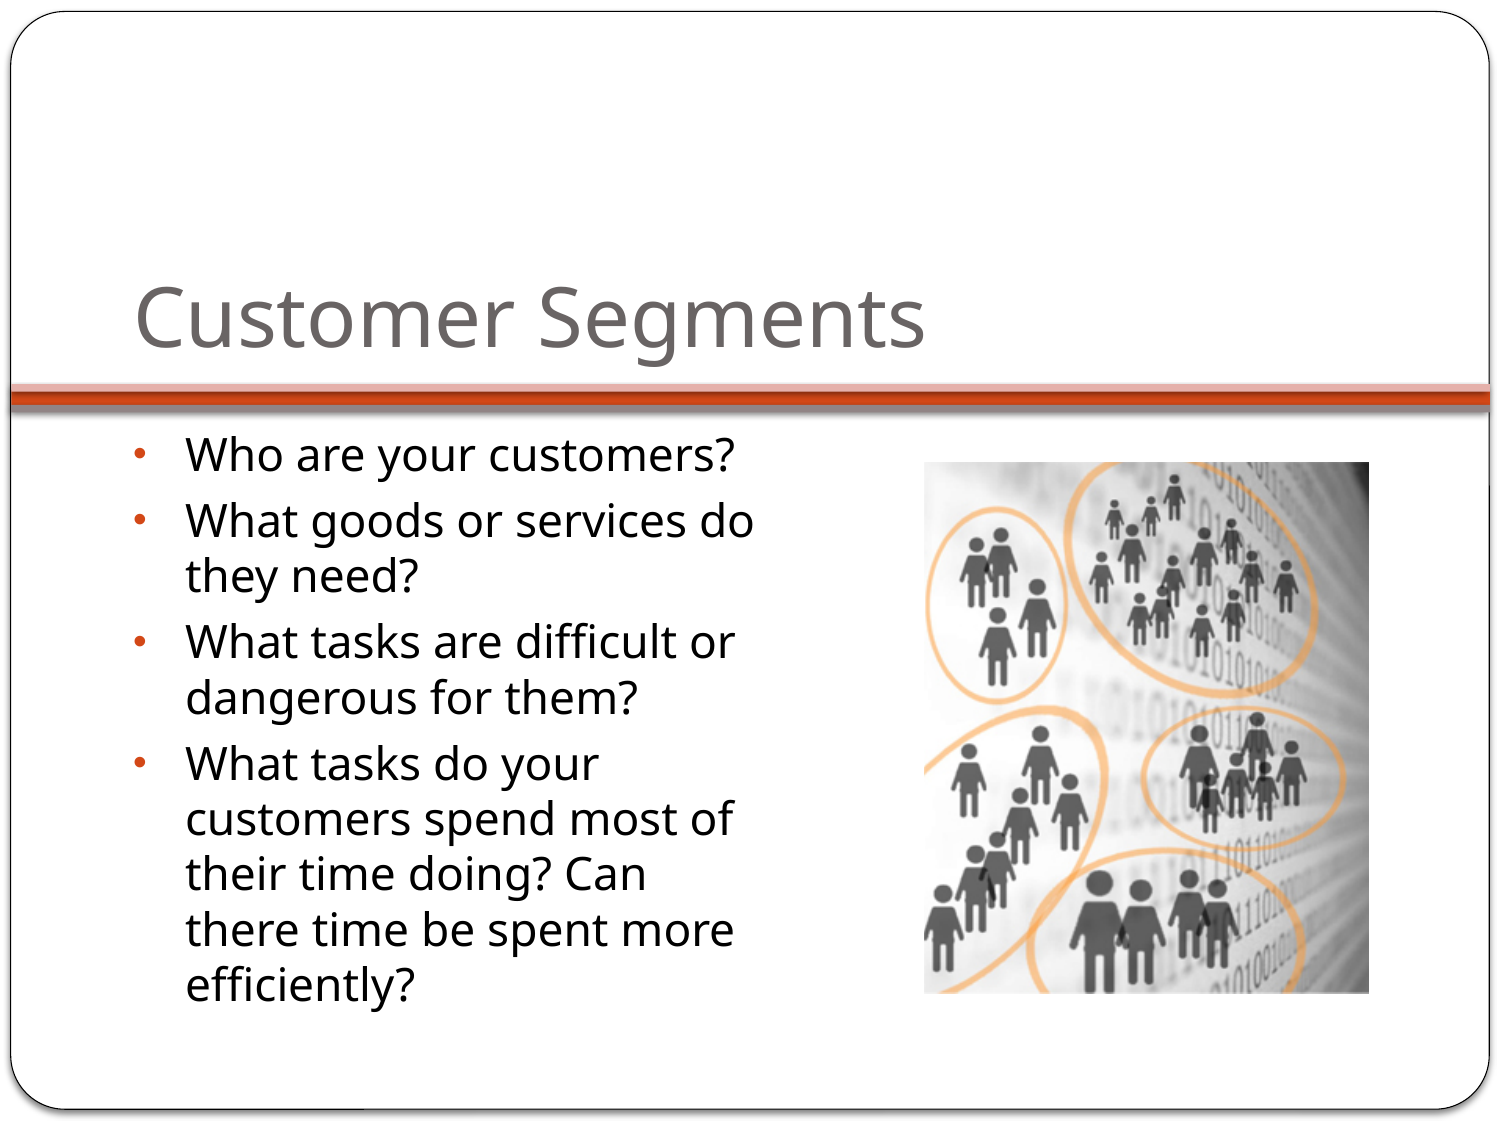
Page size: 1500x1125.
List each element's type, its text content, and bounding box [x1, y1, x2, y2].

list Who are your customers? What goods or services do they need? What tasks are difficult or dangerous for them? What tasks do your customers spend most of their time doing? Can there time be spent more efficiently? [118, 417, 788, 1025]
picture [924, 462, 1369, 994]
title Customer Segments [118, 156, 1394, 380]
